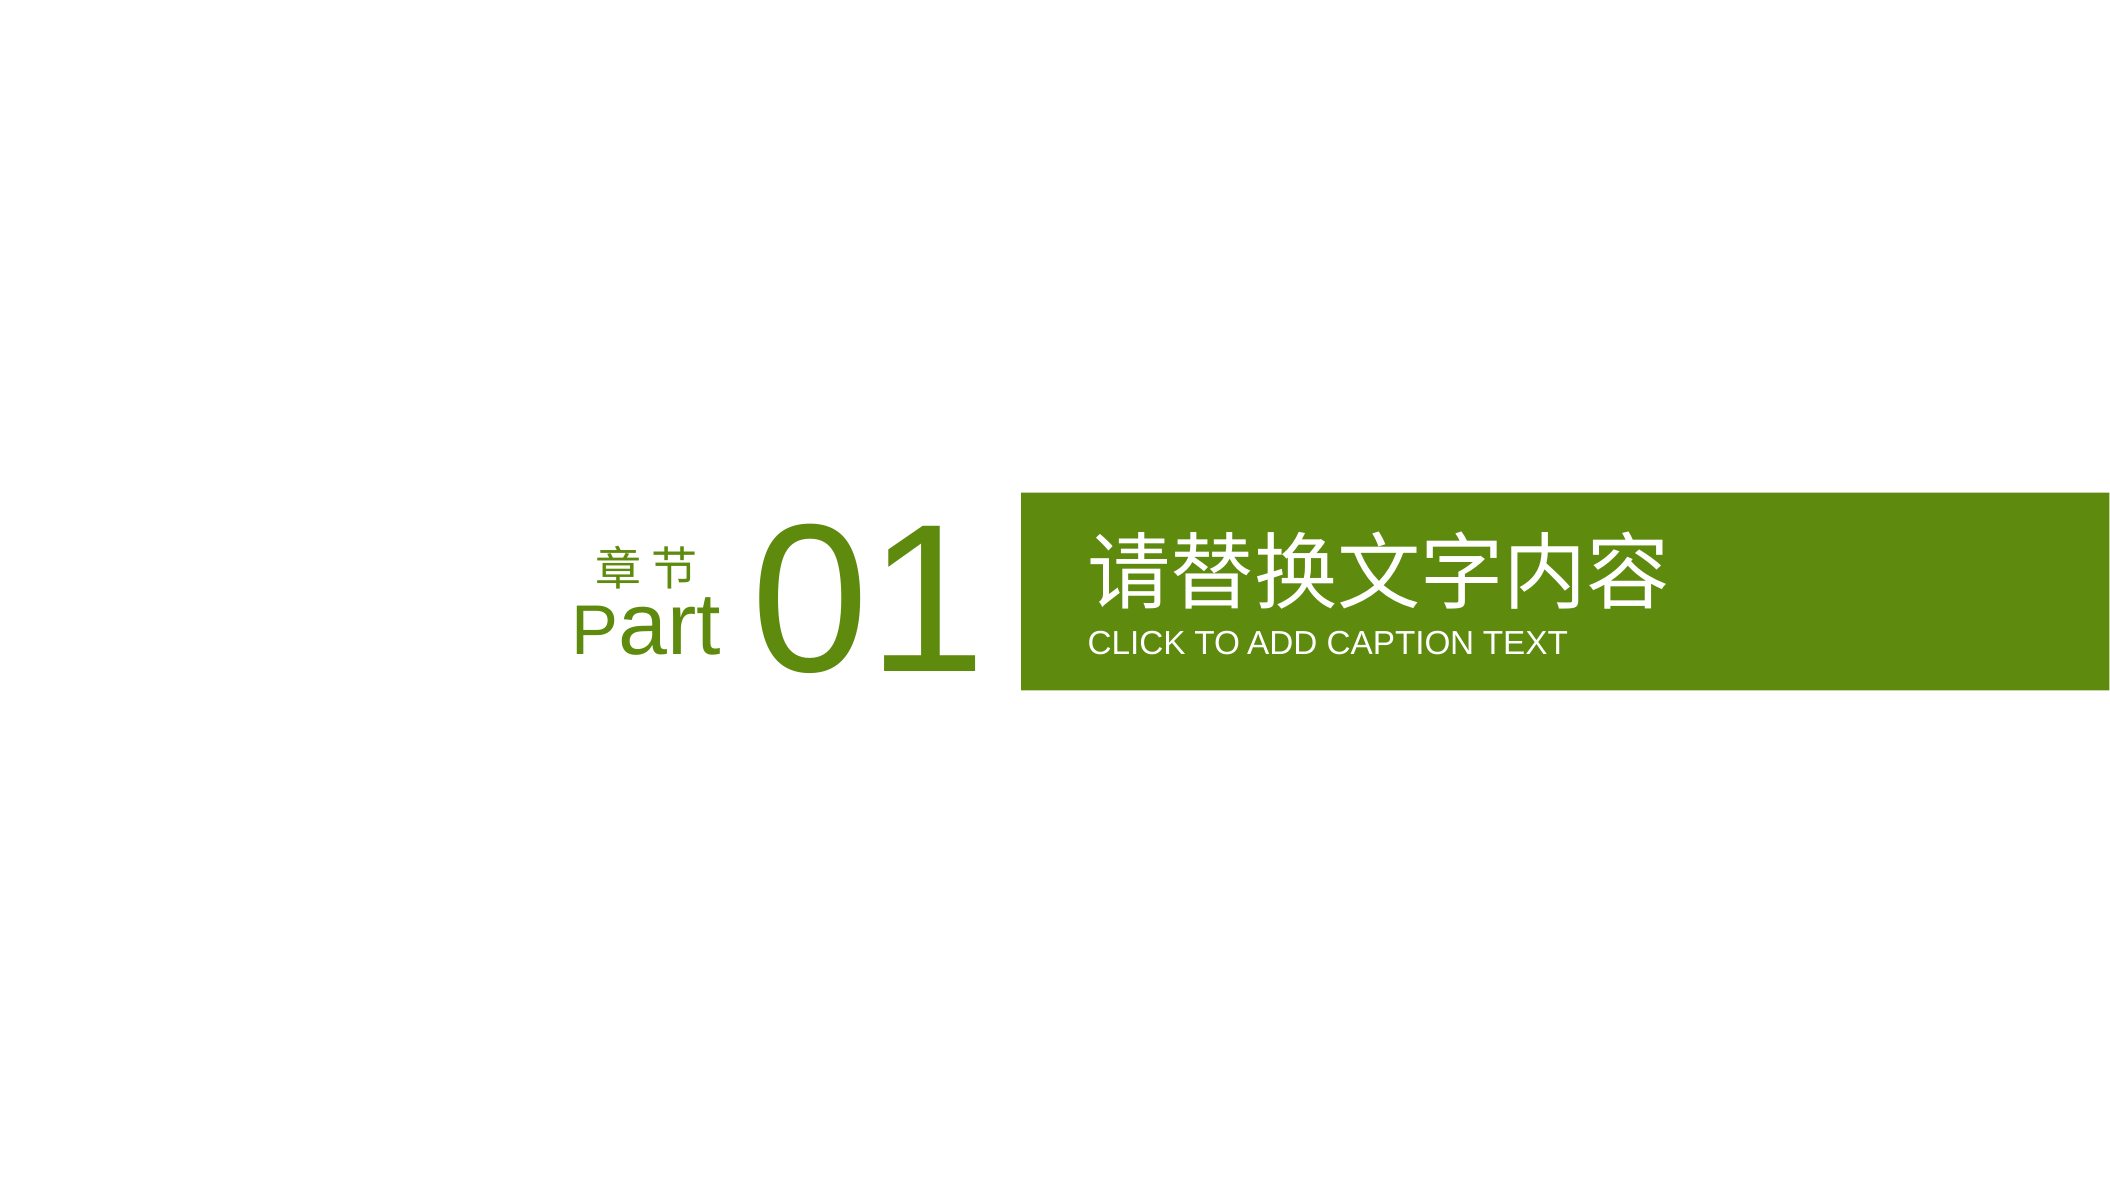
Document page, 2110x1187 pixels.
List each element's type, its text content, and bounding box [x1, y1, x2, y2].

text_box 01 [751, 460, 986, 714]
text_box Part [571, 566, 722, 673]
text_box CLICK TO ADD CAPTION TEXT [1087, 625, 1787, 662]
text_box 请替换文字内容 [1087, 530, 1787, 621]
text_box [1021, 492, 2110, 691]
text_box 章 节 [595, 539, 698, 595]
